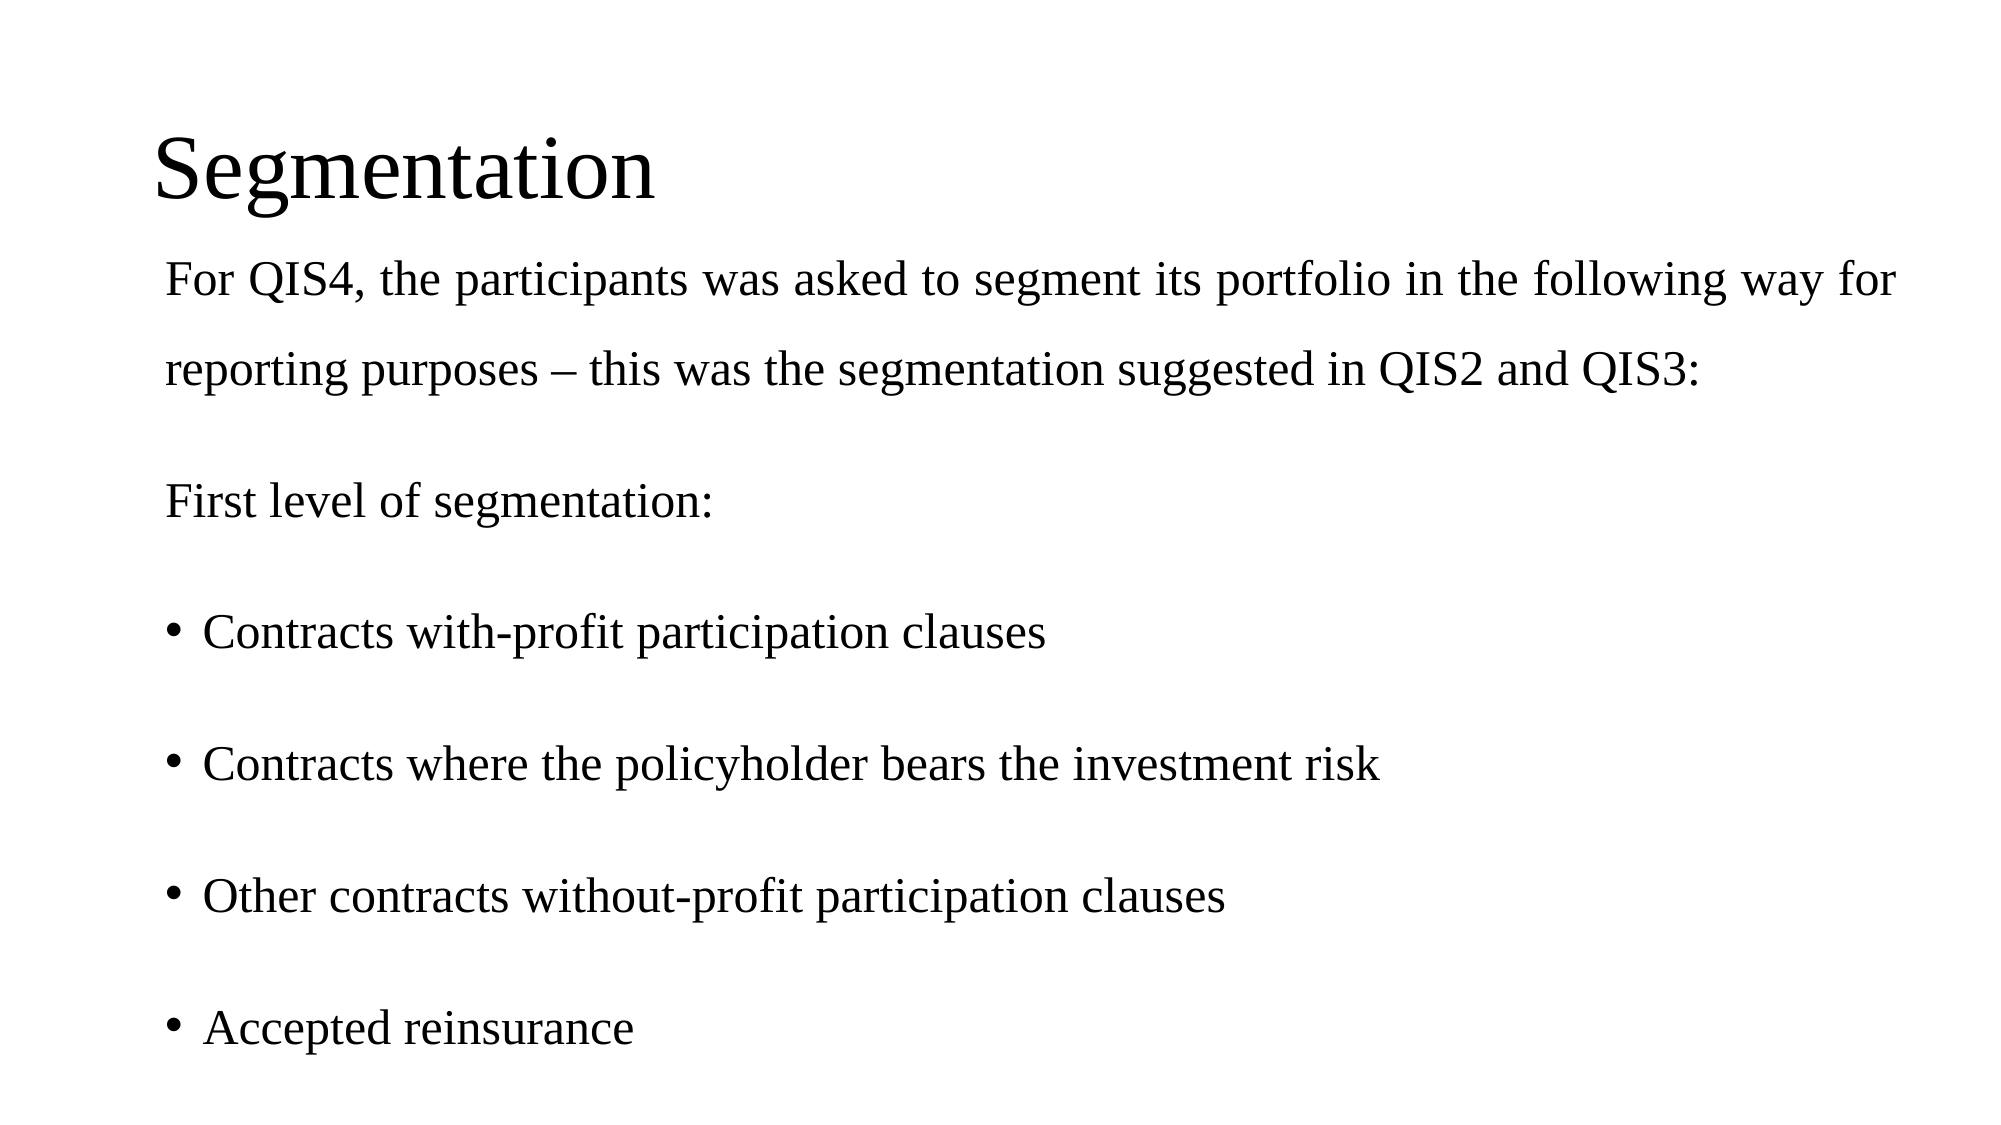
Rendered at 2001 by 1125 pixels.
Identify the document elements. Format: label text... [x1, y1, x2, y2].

title Segmentation [137, 59, 1863, 278]
list For QIS4, the participants was asked to segment its portfolio in the following way for reporting purposes – this was the segmentation suggested in QIS2 and QIS3: First level of segmentation: Contracts with-profit participation clauses Contracts where the policyholder bears the investment risk Other contracts without-profit participation clauses Accepted reinsurance [150, 208, 1914, 1059]
